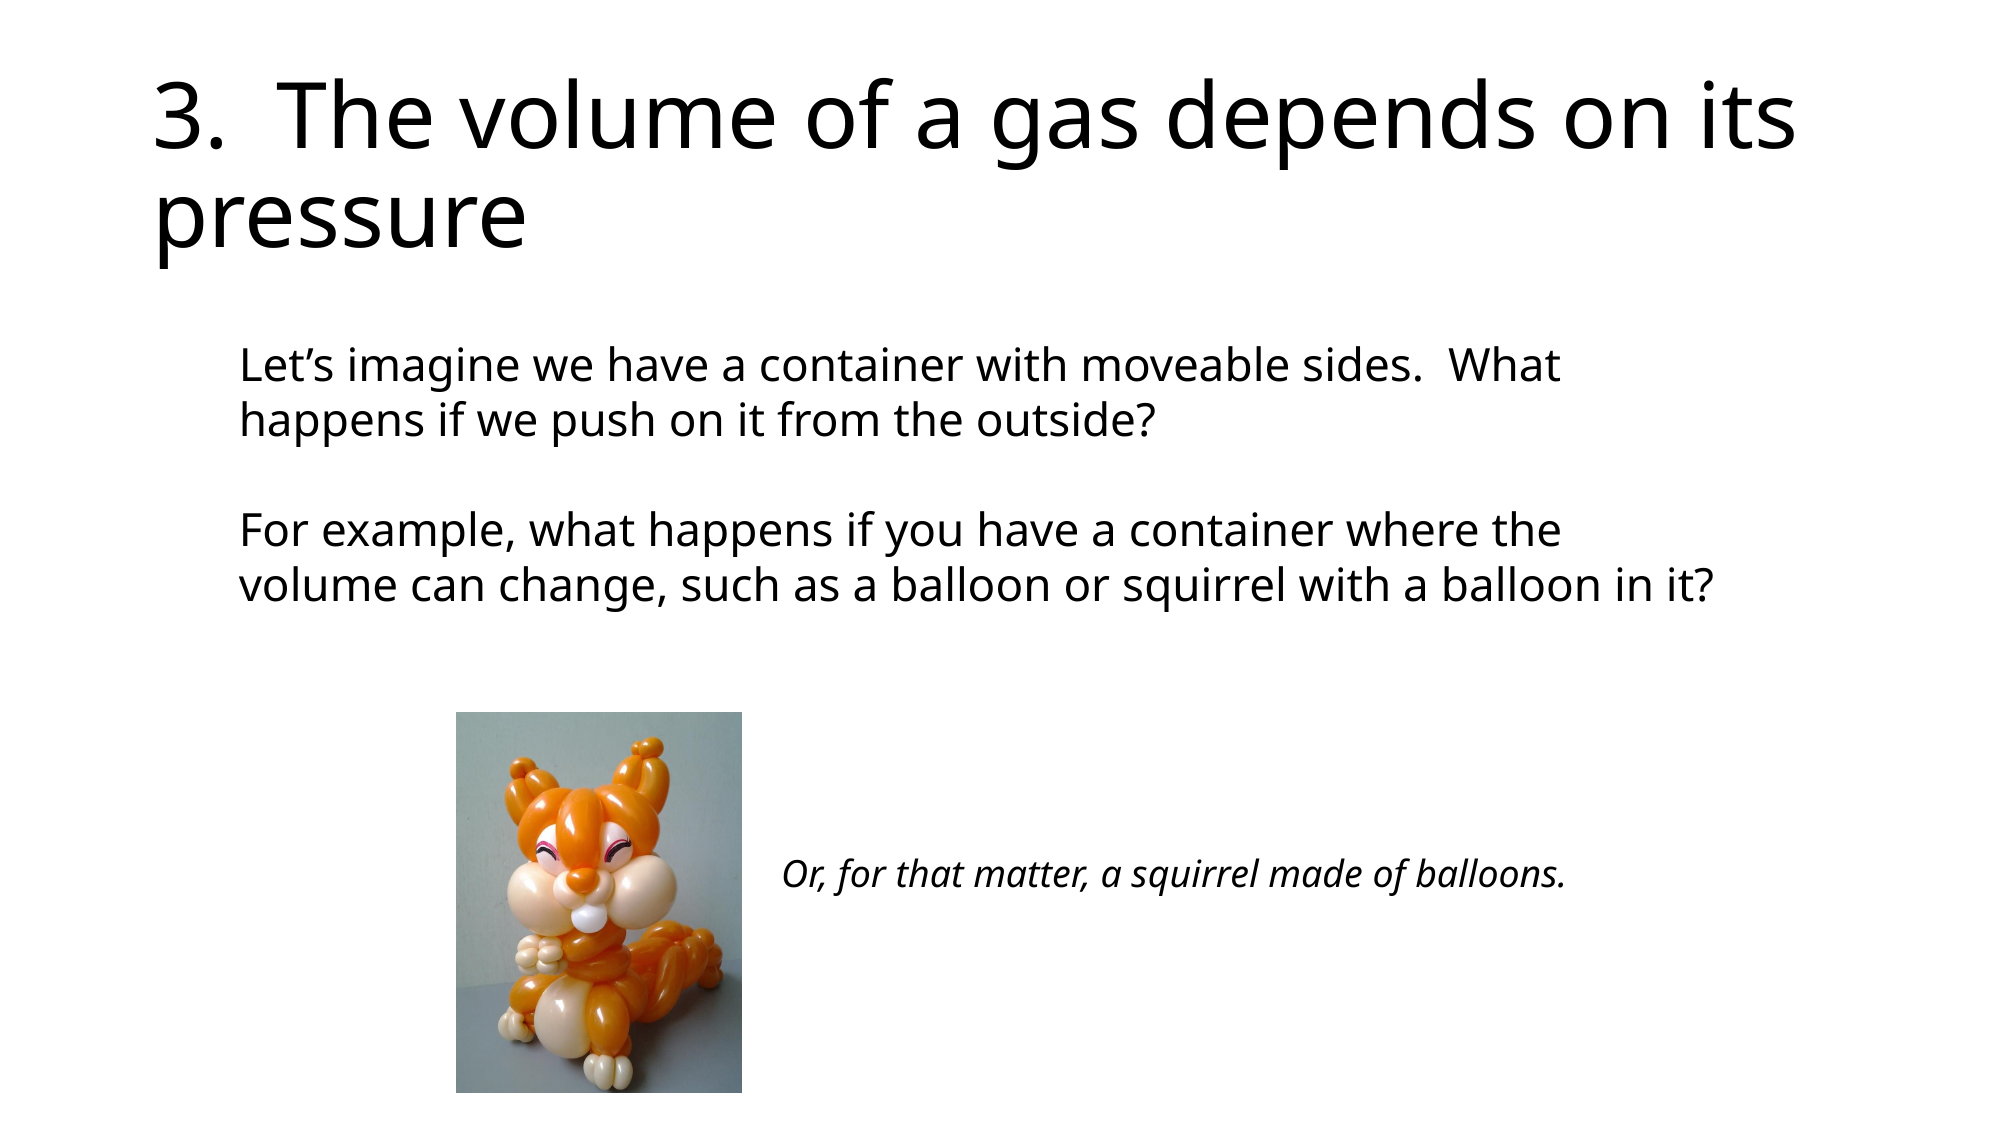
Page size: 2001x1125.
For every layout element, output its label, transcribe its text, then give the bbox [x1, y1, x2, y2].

text_box Let’s imagine we have a container with moveable sides. What happens if we push on it from the outside? For example, what happens if you have a container where the volume can change, such as a balloon or squirrel with a balloon in it? [223, 328, 1737, 708]
text_box Or, for that matter, a squirrel made of balloons. [766, 842, 1690, 903]
picture [456, 712, 743, 1094]
title 3. The volume of a gas depends on its pressure [137, 59, 1863, 278]
